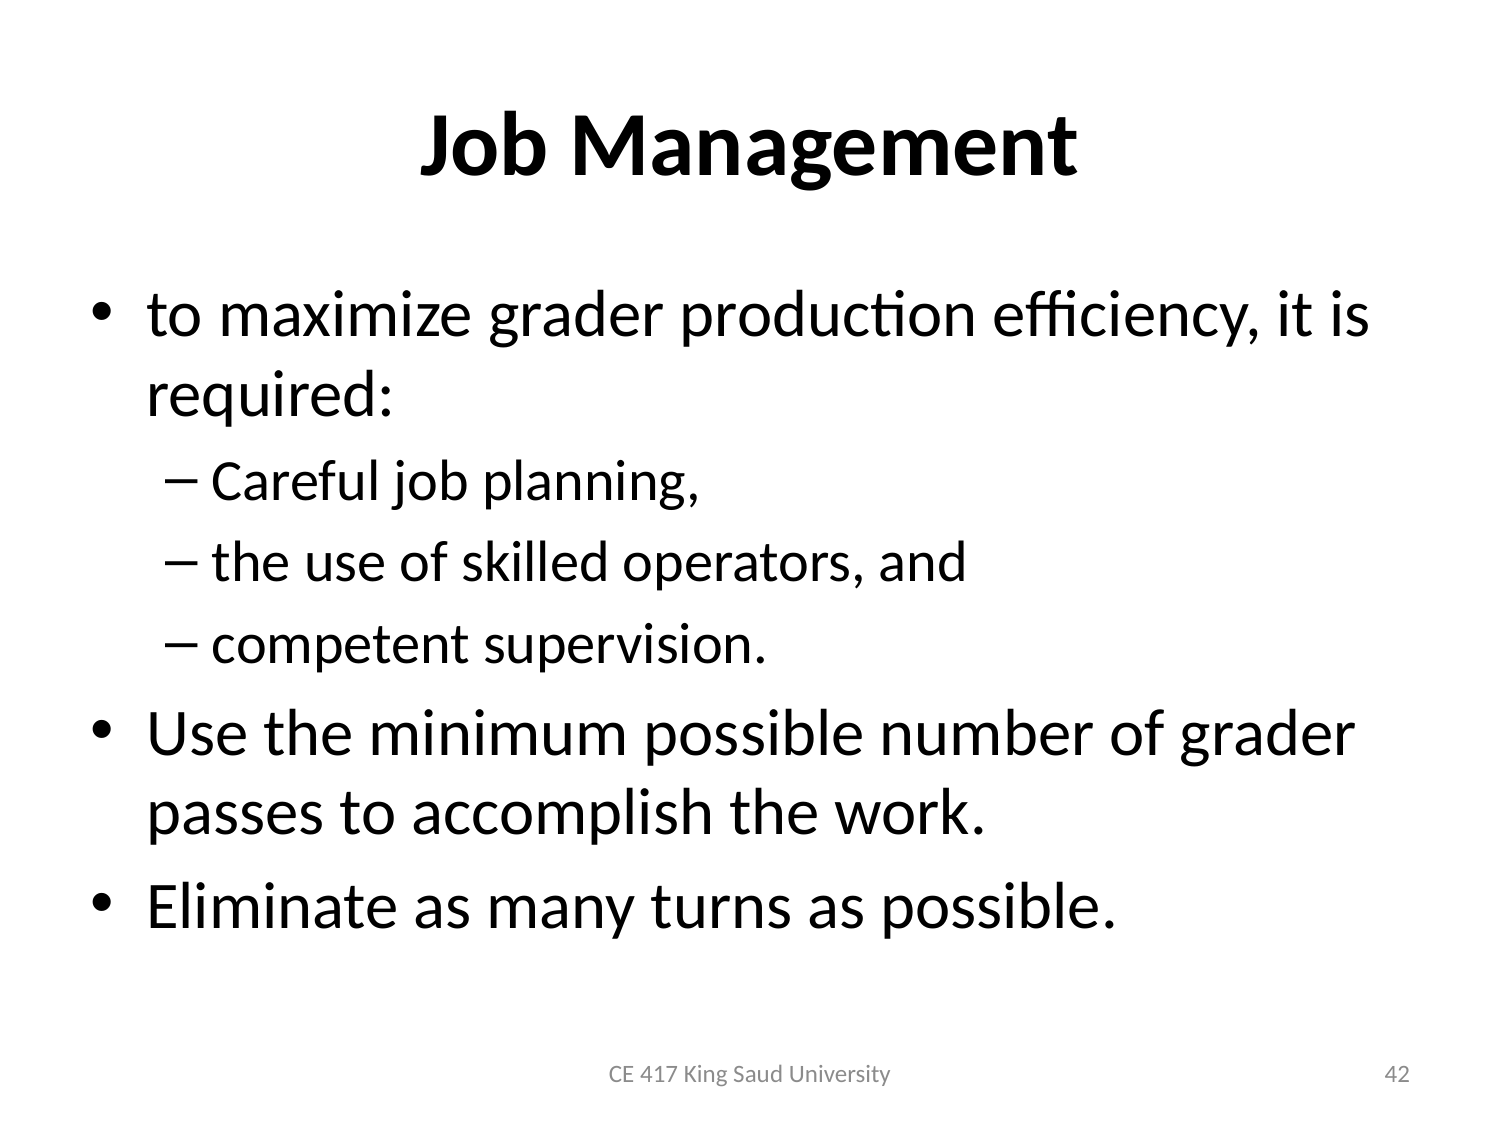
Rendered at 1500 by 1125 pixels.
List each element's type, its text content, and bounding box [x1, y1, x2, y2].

list to maximize grader production efficiency, it is required: Careful job planning, the use of skilled operators, and competent supervision. Use the minimum possible number of grader passes to accomplish the work. Eliminate as many turns as possible. [75, 262, 1425, 1005]
footer CE 417 King Saud University [512, 1042, 988, 1103]
slide_number 42 [1074, 1042, 1425, 1103]
title Job Management [75, 45, 1425, 233]
